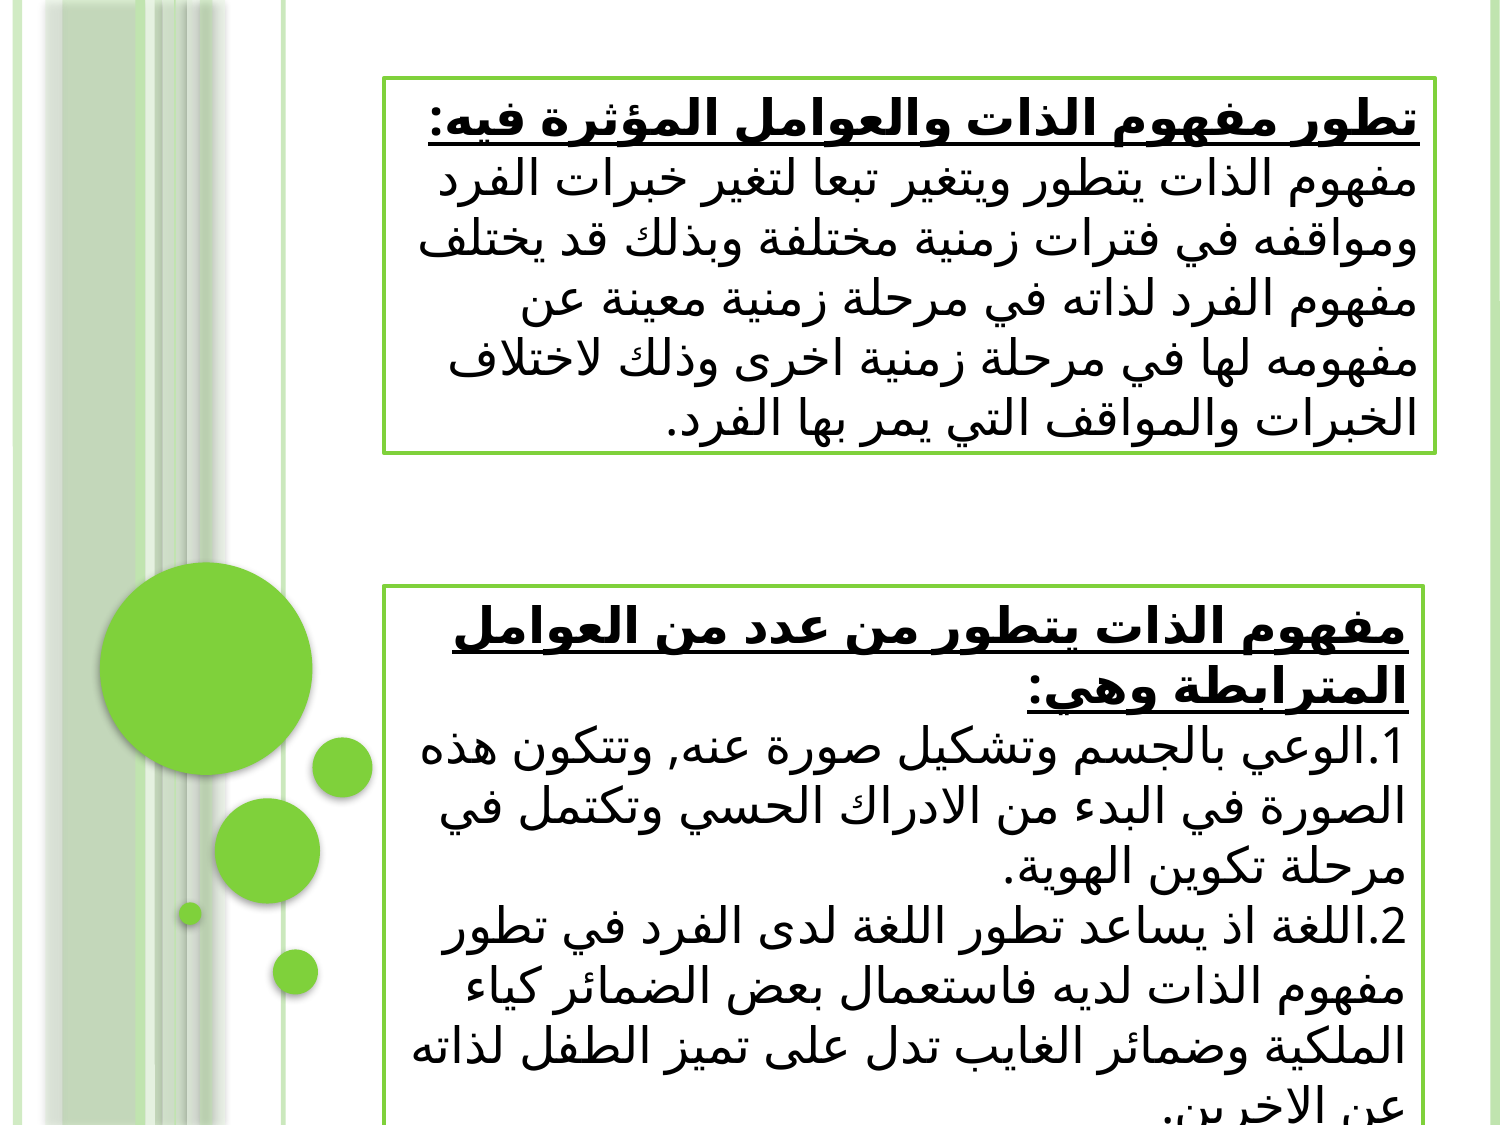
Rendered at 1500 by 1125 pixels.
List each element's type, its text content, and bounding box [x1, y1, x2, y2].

text_box تطور مفهوم الذات والعوامل المؤثرة فيه: مفهوم الذات يتطور ويتغير تبعا لتغير خبرات الفرد ومواقفه في فترات زمنية مختلفة وبذلك قد يختلف مفهوم الفرد لذاته في مرحلة زمنية معينة عن مفهومه لها في مرحلة زمنية اخرى وذلك لاختلاف الخبرات والمواقف التي يمر بها الفرد. [382, 76, 1437, 455]
text_box مفهوم الذات يتطور من عدد من العوامل المترابطة وهي: الوعي بالجسم وتشكيل صورة عنه, وتتكون هذه الصورة في البدء من الادراك الحسي وتكتمل في مرحلة تكوين الهوية. اللغة اذ يساعد تطور اللغة لدى الفرد في تطور مفهوم الذات لديه فاستعمال بعض الضمائر كياء الملكية وضمائر الغايب تدل على تميز الطفل لذاته عن الاخرين. الاخرون الهامون في حياة الفرد كالوالدين وجماعة الرفاق. [382, 584, 1425, 1125]
